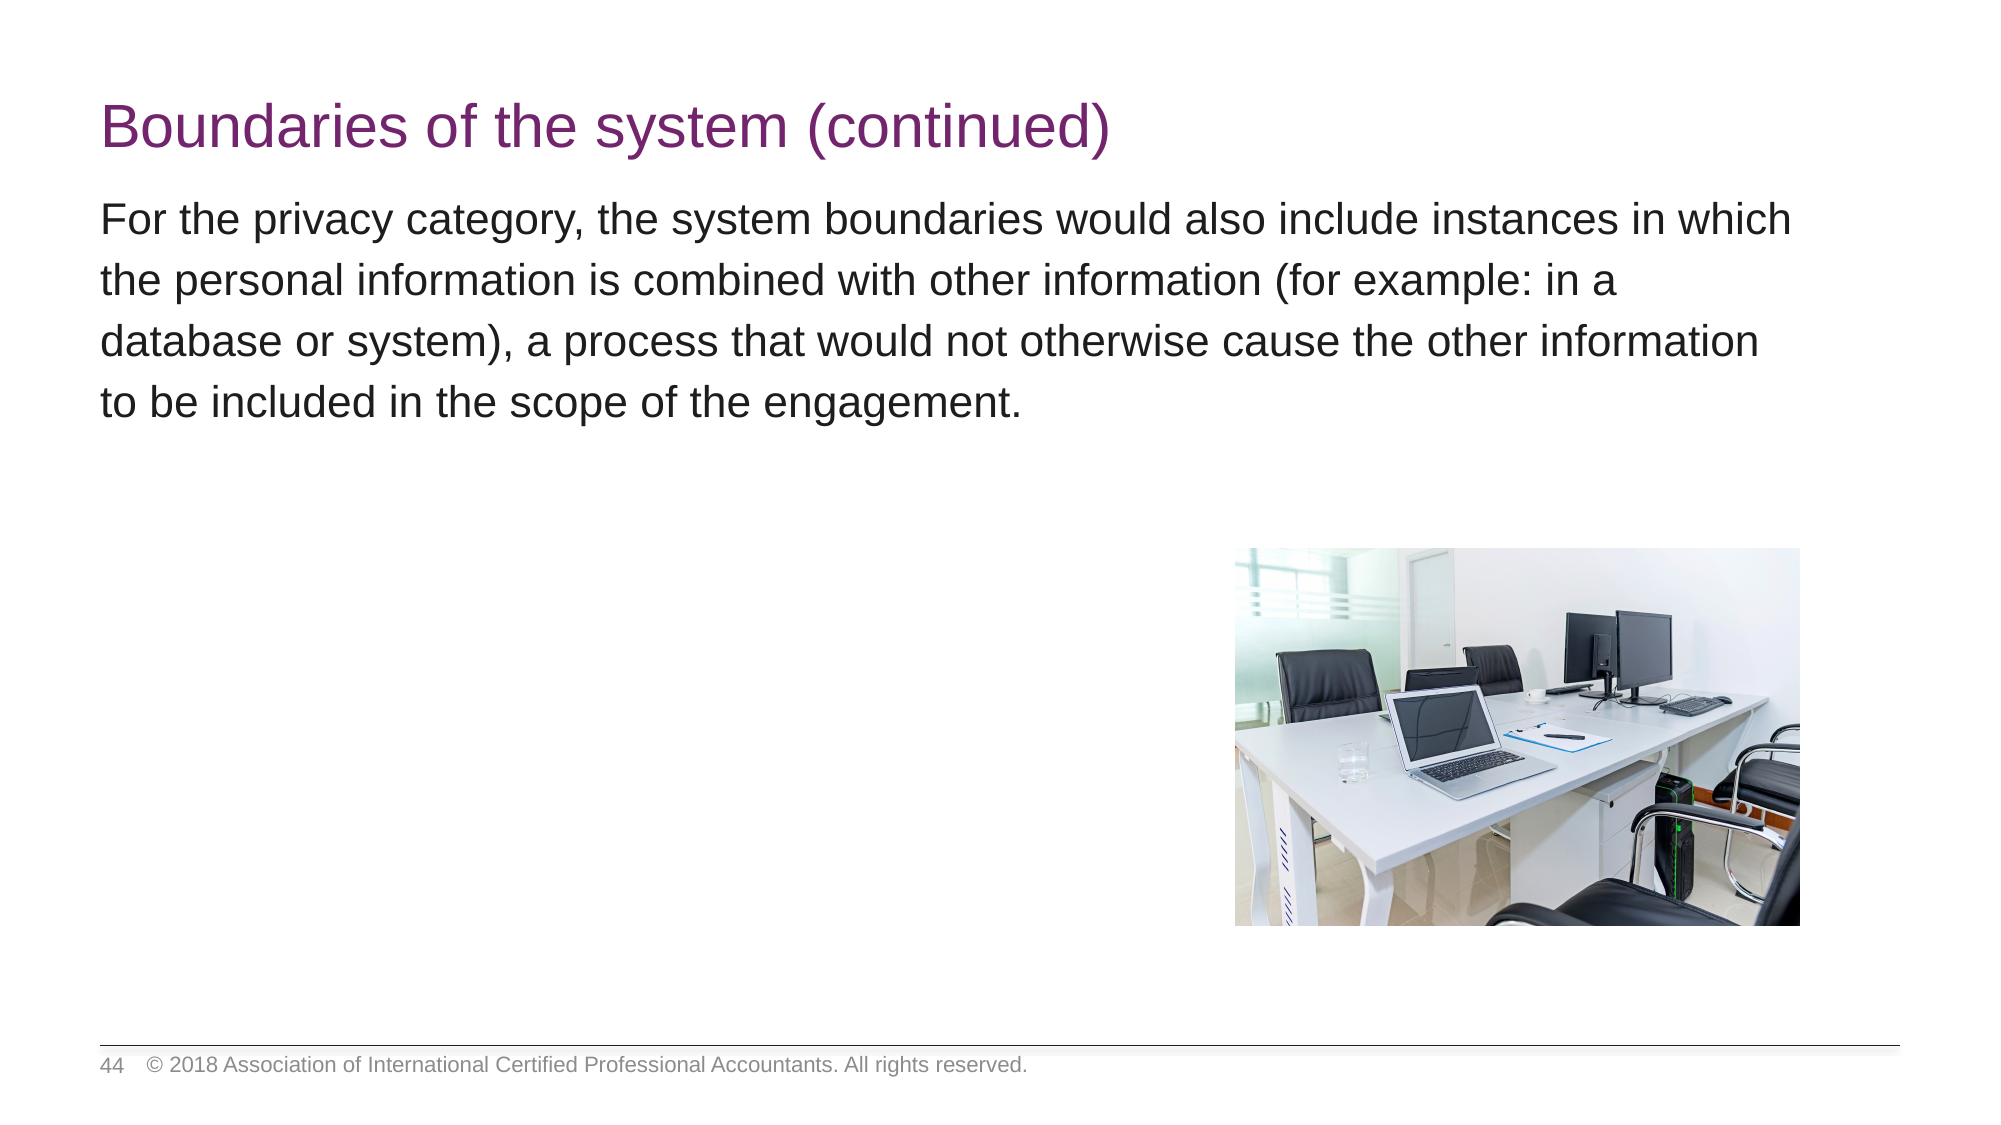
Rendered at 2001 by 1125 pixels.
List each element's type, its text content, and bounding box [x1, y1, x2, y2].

picture [1234, 548, 1801, 926]
footer © 2018 Association of International Certified Professional Accountants. All rights reserved. [147, 1050, 1900, 1111]
list For the privacy category, the system boundaries would also include instances in which the personal information is combined with other information (for example: in a database or system), a process that would not otherwise cause the other information to be included in the scope of the engagement. [100, 182, 1800, 915]
title Boundaries of the system (continued) [100, 30, 1800, 160]
slide_number 44 [99, 1050, 147, 1111]
